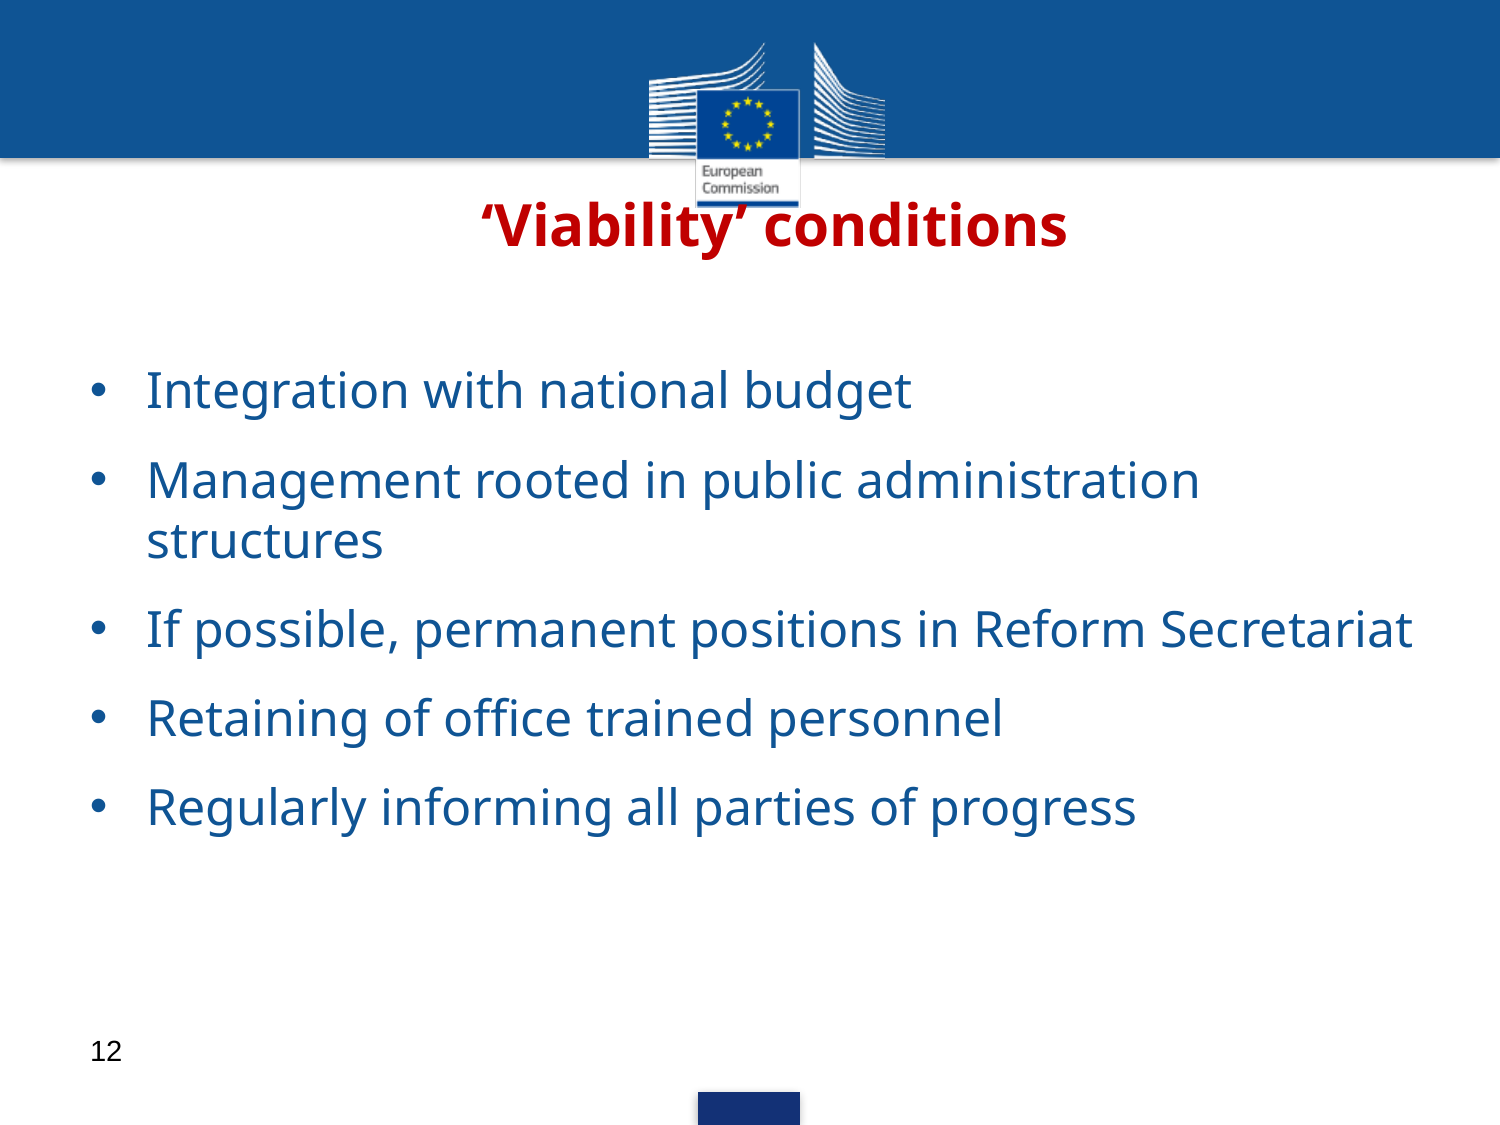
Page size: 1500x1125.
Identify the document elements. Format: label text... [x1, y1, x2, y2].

picture [649, 42, 885, 164]
text_box Integration with national budget Management rooted in public administration structures If possible, permanent positions in Reform Secretariat Retaining of office trained personnel Regularly informing all parties of progress [74, 351, 1465, 1058]
title ‘Viability’ conditions [35, 164, 1500, 282]
slide_number 12 [74, 1058, 426, 1103]
